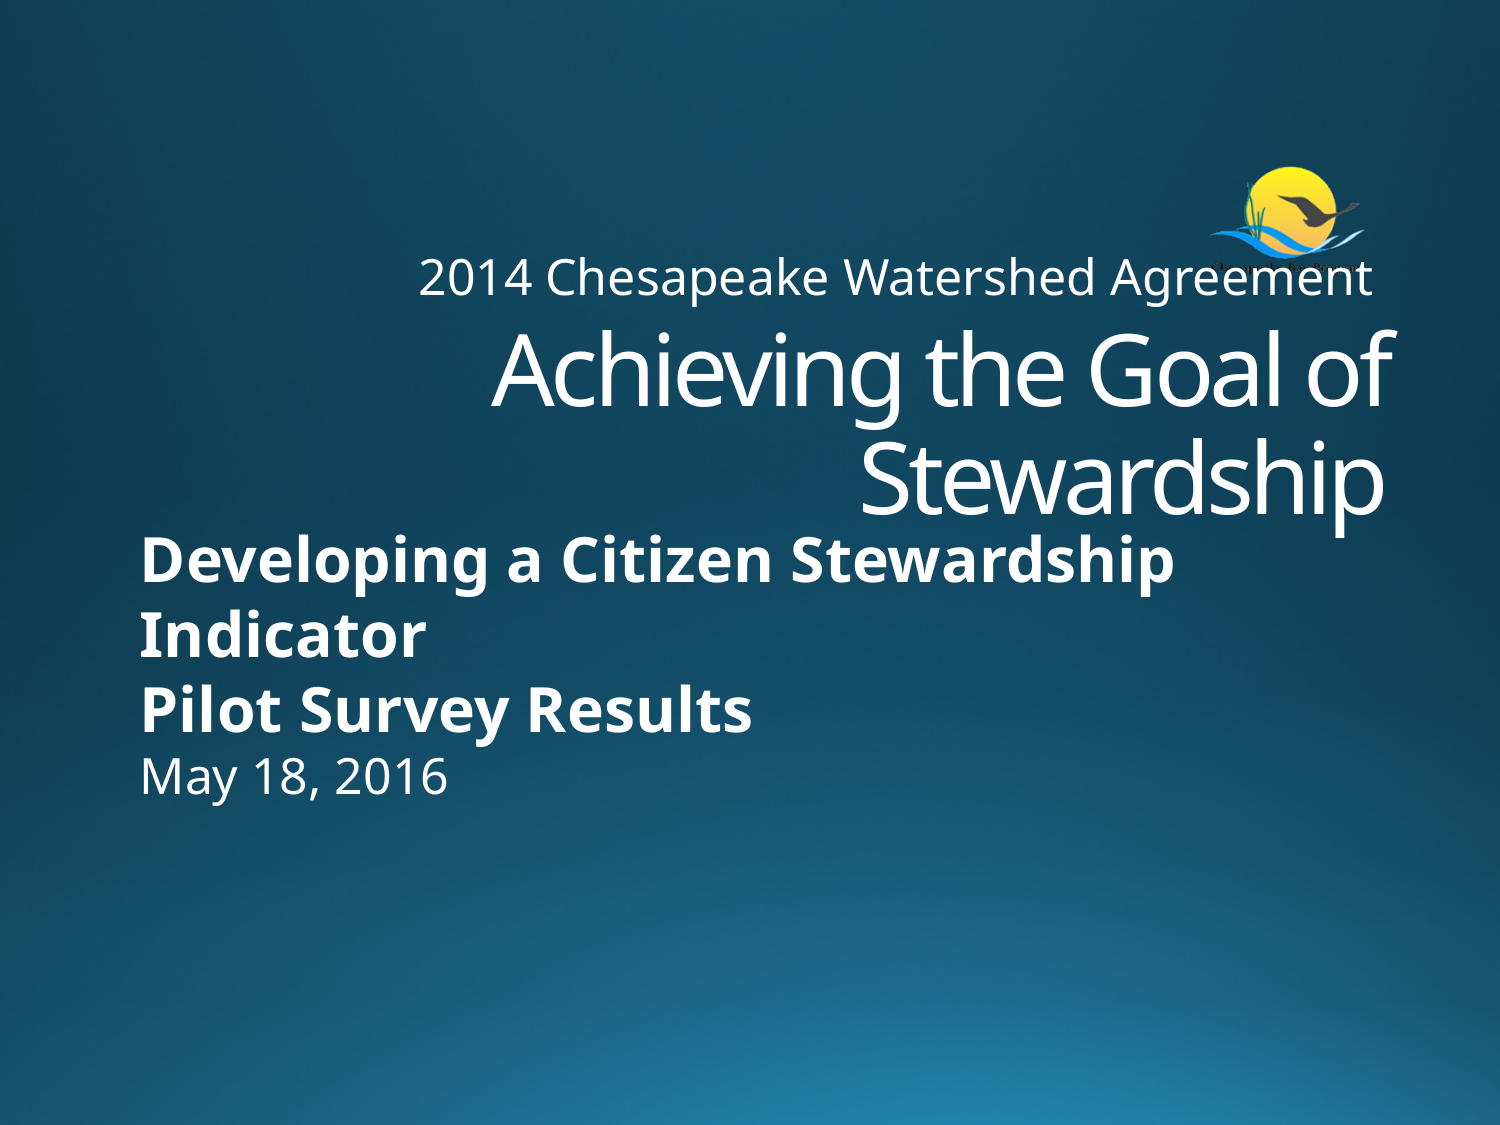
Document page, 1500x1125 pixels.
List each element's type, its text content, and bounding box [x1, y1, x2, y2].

subtitle 2014 Chesapeake Watershed Agreement [263, 212, 1389, 314]
picture [0, 0, 1500, 1125]
text_box Developing a Citizen Stewardship Indicator Pilot Survey Results May 18, 2016 [124, 512, 1325, 813]
title Achieving the Goal of Stewardship [80, 312, 1405, 492]
